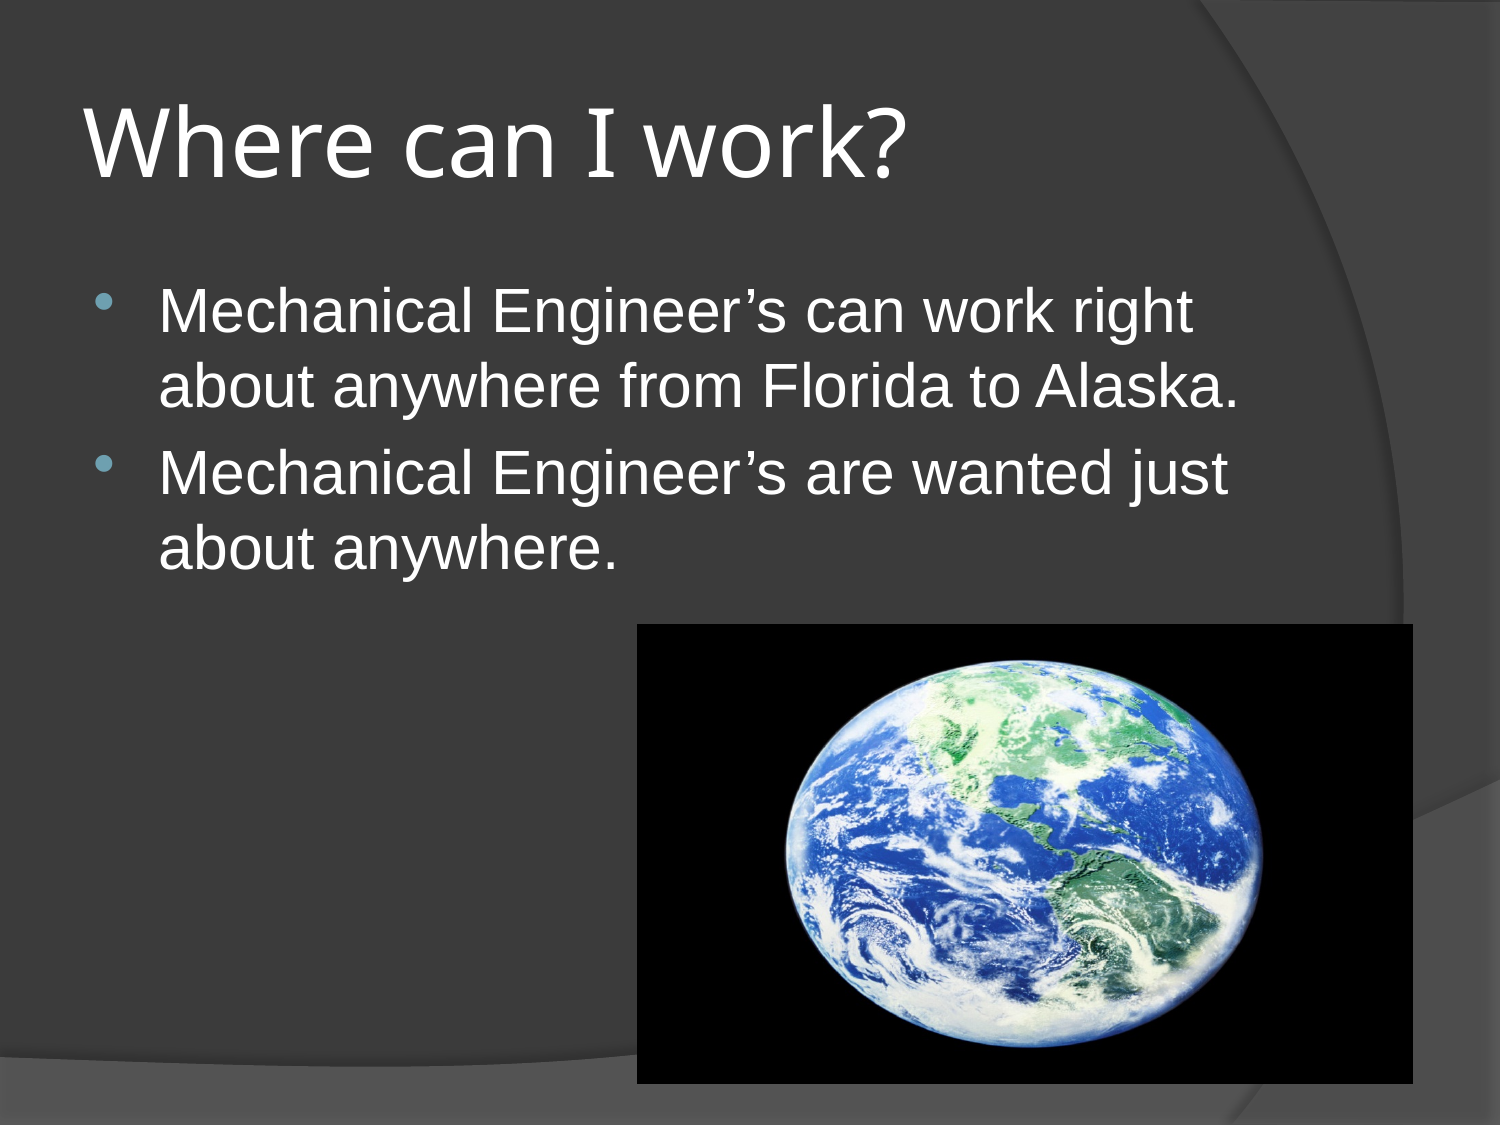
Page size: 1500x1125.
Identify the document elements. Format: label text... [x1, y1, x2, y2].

title Where can I work? [75, 45, 1300, 233]
picture [637, 624, 1413, 1084]
list Mechanical Engineer’s can work right about anywhere from Florida to Alaska. Mechanical Engineer’s are wanted just about anywhere. [75, 262, 1300, 1005]
